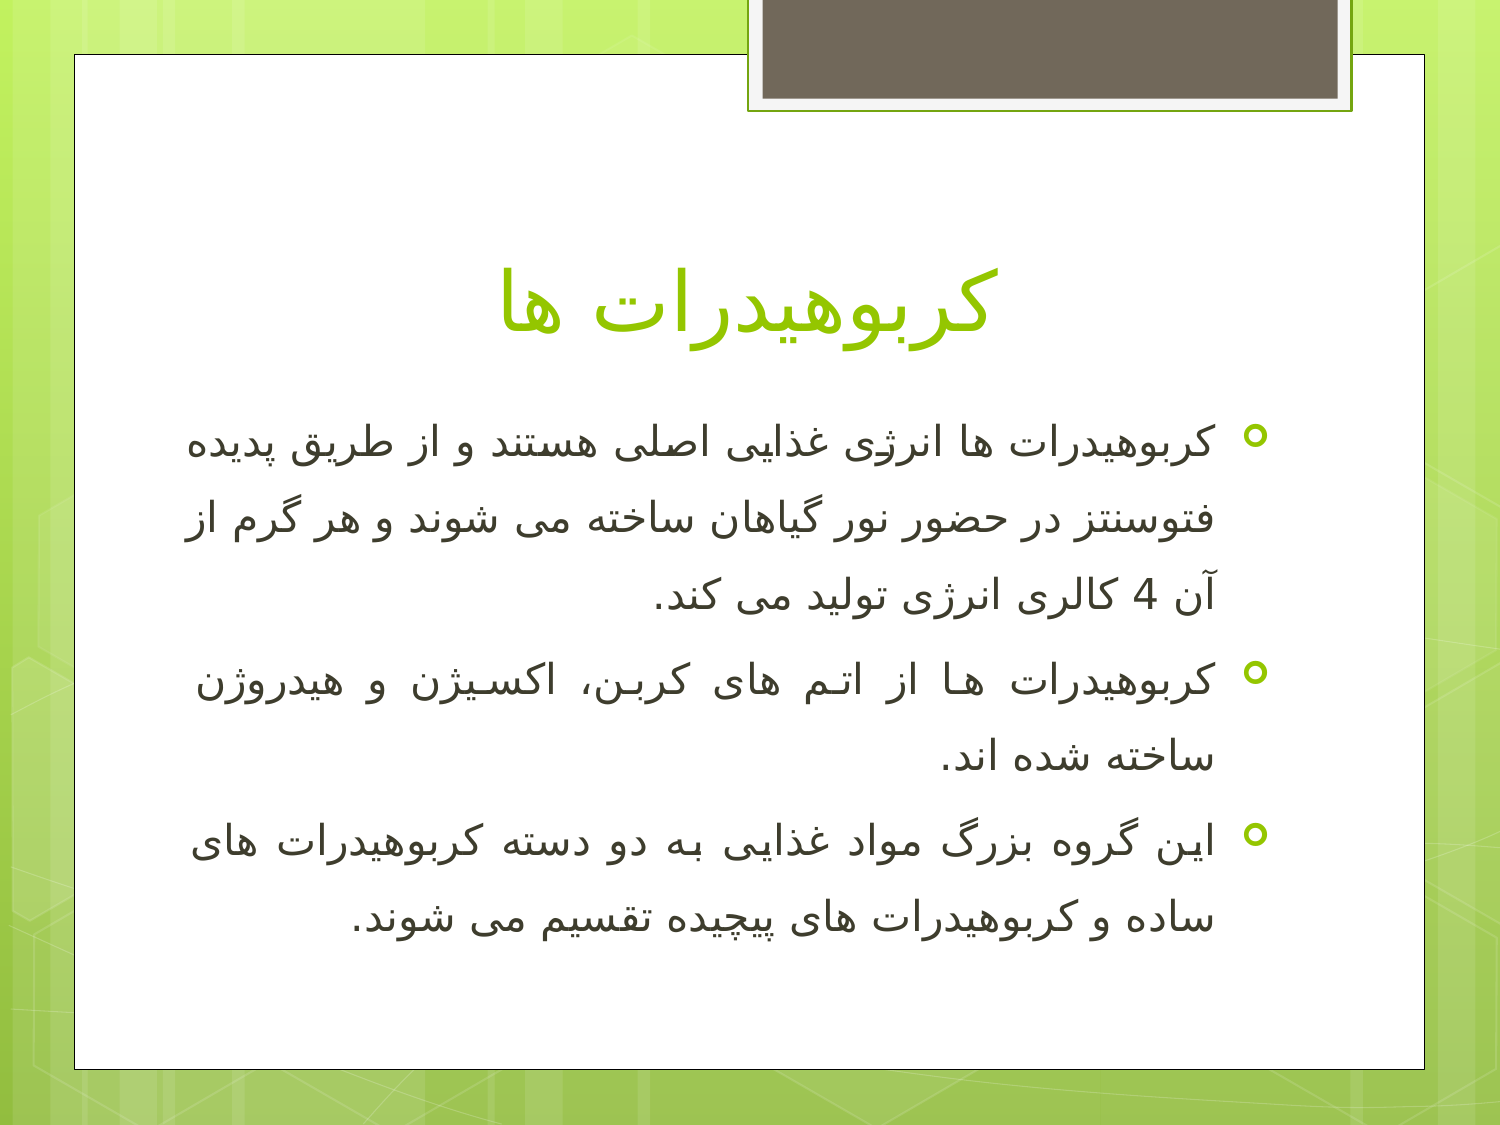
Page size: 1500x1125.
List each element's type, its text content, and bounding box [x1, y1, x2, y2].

list کربوهیدرات ها انرژی غذایی اصلی هستند و از طریق پدیده فتوسنتز در حضور نور گیاهان ساخته می شوند و هر گرم از آن 4 کالری انرژی تولید می کند. کربوهیدرات ها از اتم های کربن، اکسیژن و هیدروژن ساخته شده اند. این گروه بزرگ مواد غذایی به دو دسته کربوهیدرات های ساده و کربوهیدرات های پیچیده تقسیم می شوند. [171, 381, 1283, 957]
title کربوهیدرات ها [171, 168, 1324, 357]
